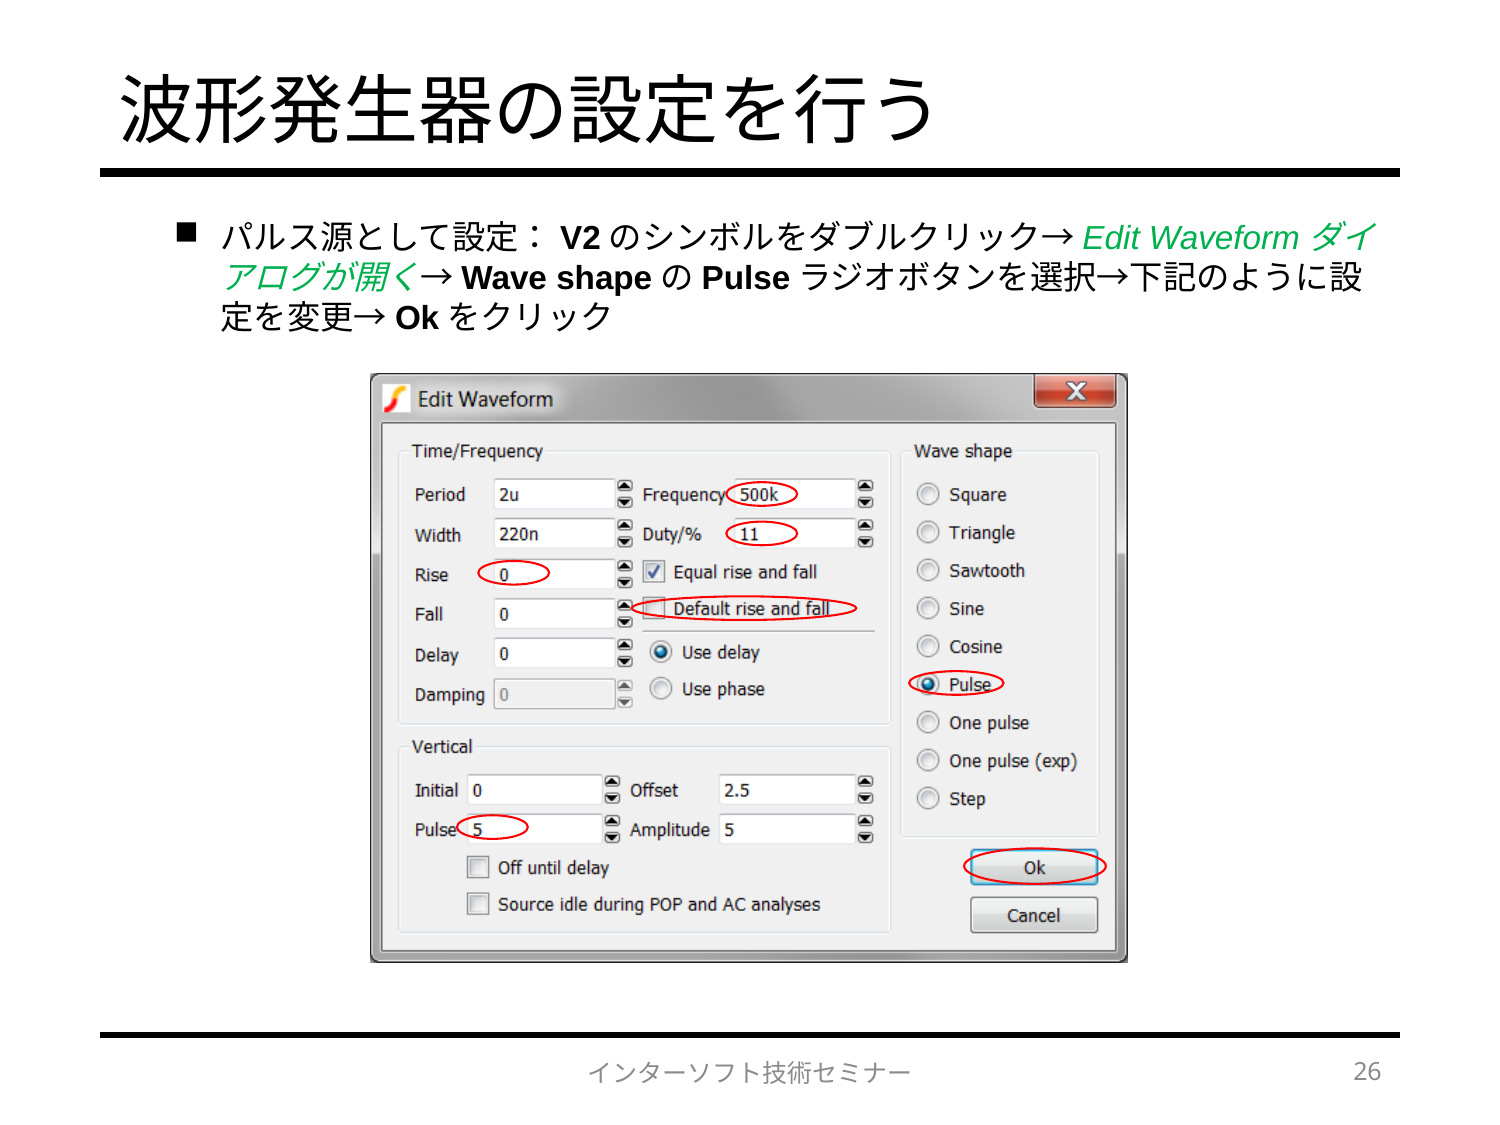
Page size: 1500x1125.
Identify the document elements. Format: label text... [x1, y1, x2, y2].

picture [370, 373, 1128, 963]
title 波形発生器の設定を行う [103, 59, 1403, 167]
slide_number 26 [1059, 1042, 1397, 1103]
footer インターソフト技術セミナー [496, 1042, 1004, 1103]
text_box パルス源として設定：V2のシンボルをダブルクリック→Edit Waveformダイアログが開く→Wave shapeのPulseラジオボタンを選択→下記のように設定を変更→Okをクリック [159, 208, 1397, 344]
